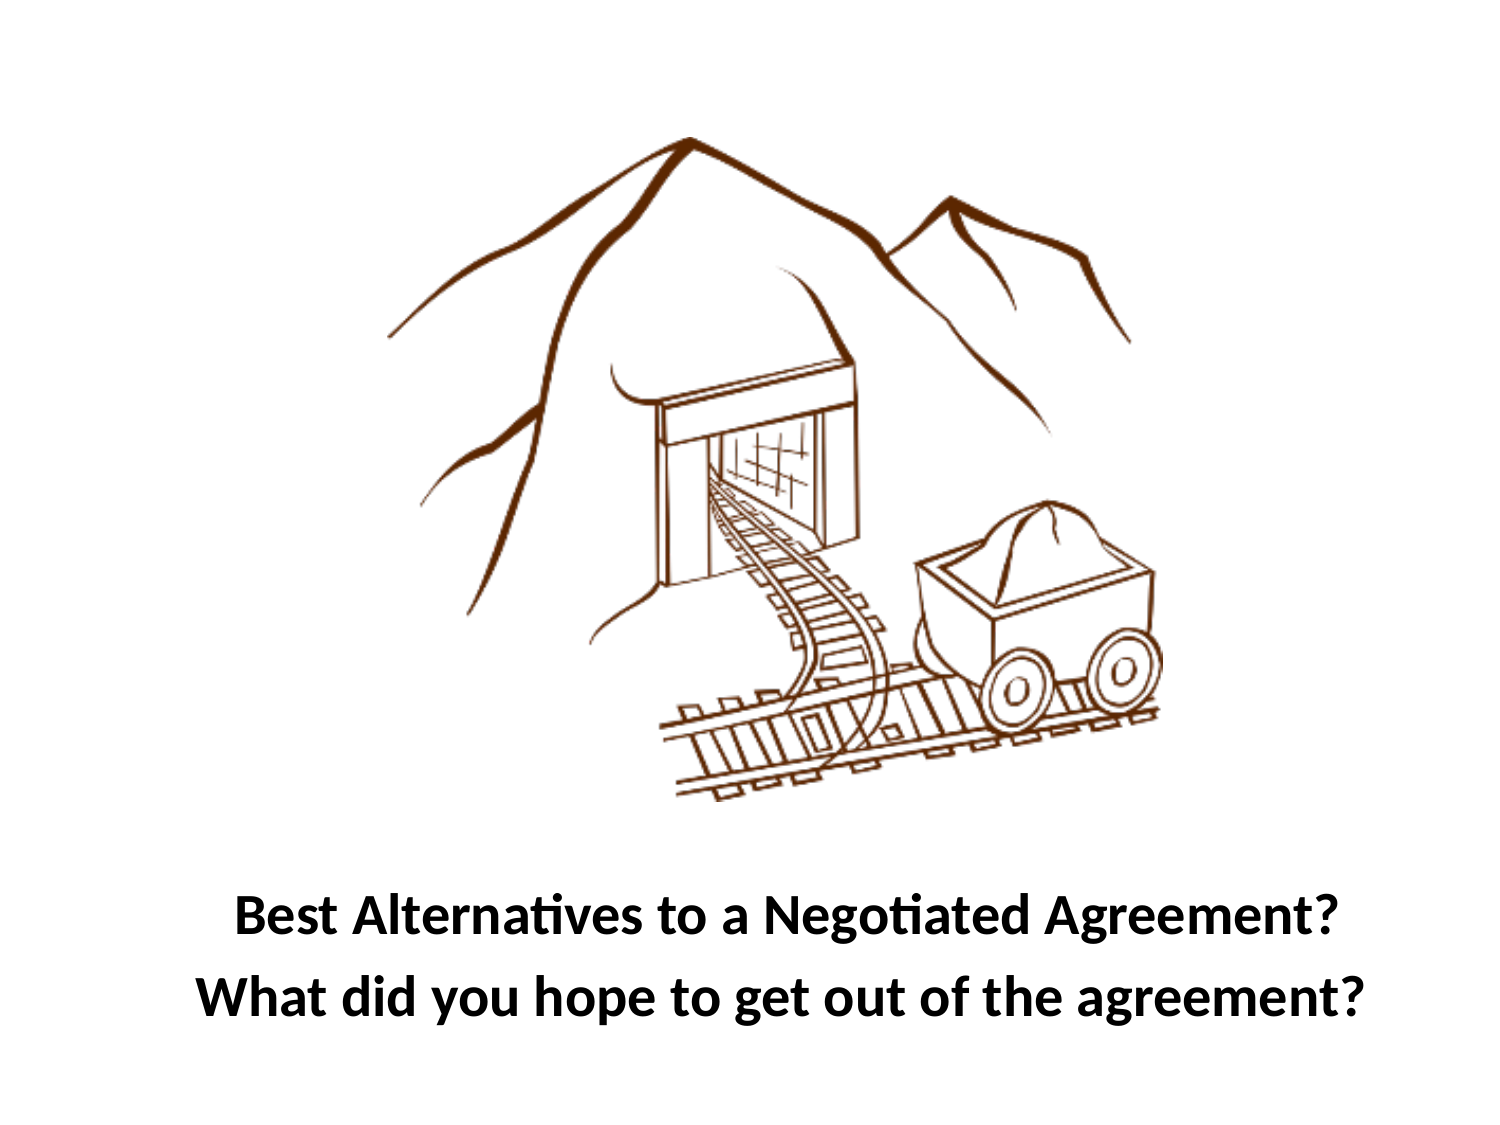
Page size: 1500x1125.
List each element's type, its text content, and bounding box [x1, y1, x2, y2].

title Creating and Claiming Value in Golden Standard [75, 62, 1425, 250]
list Claiming value: Best Alternatives to a Negotiated Agreement? What did you hope to get out of the agreement? [75, 787, 1425, 1125]
picture [387, 137, 1163, 802]
